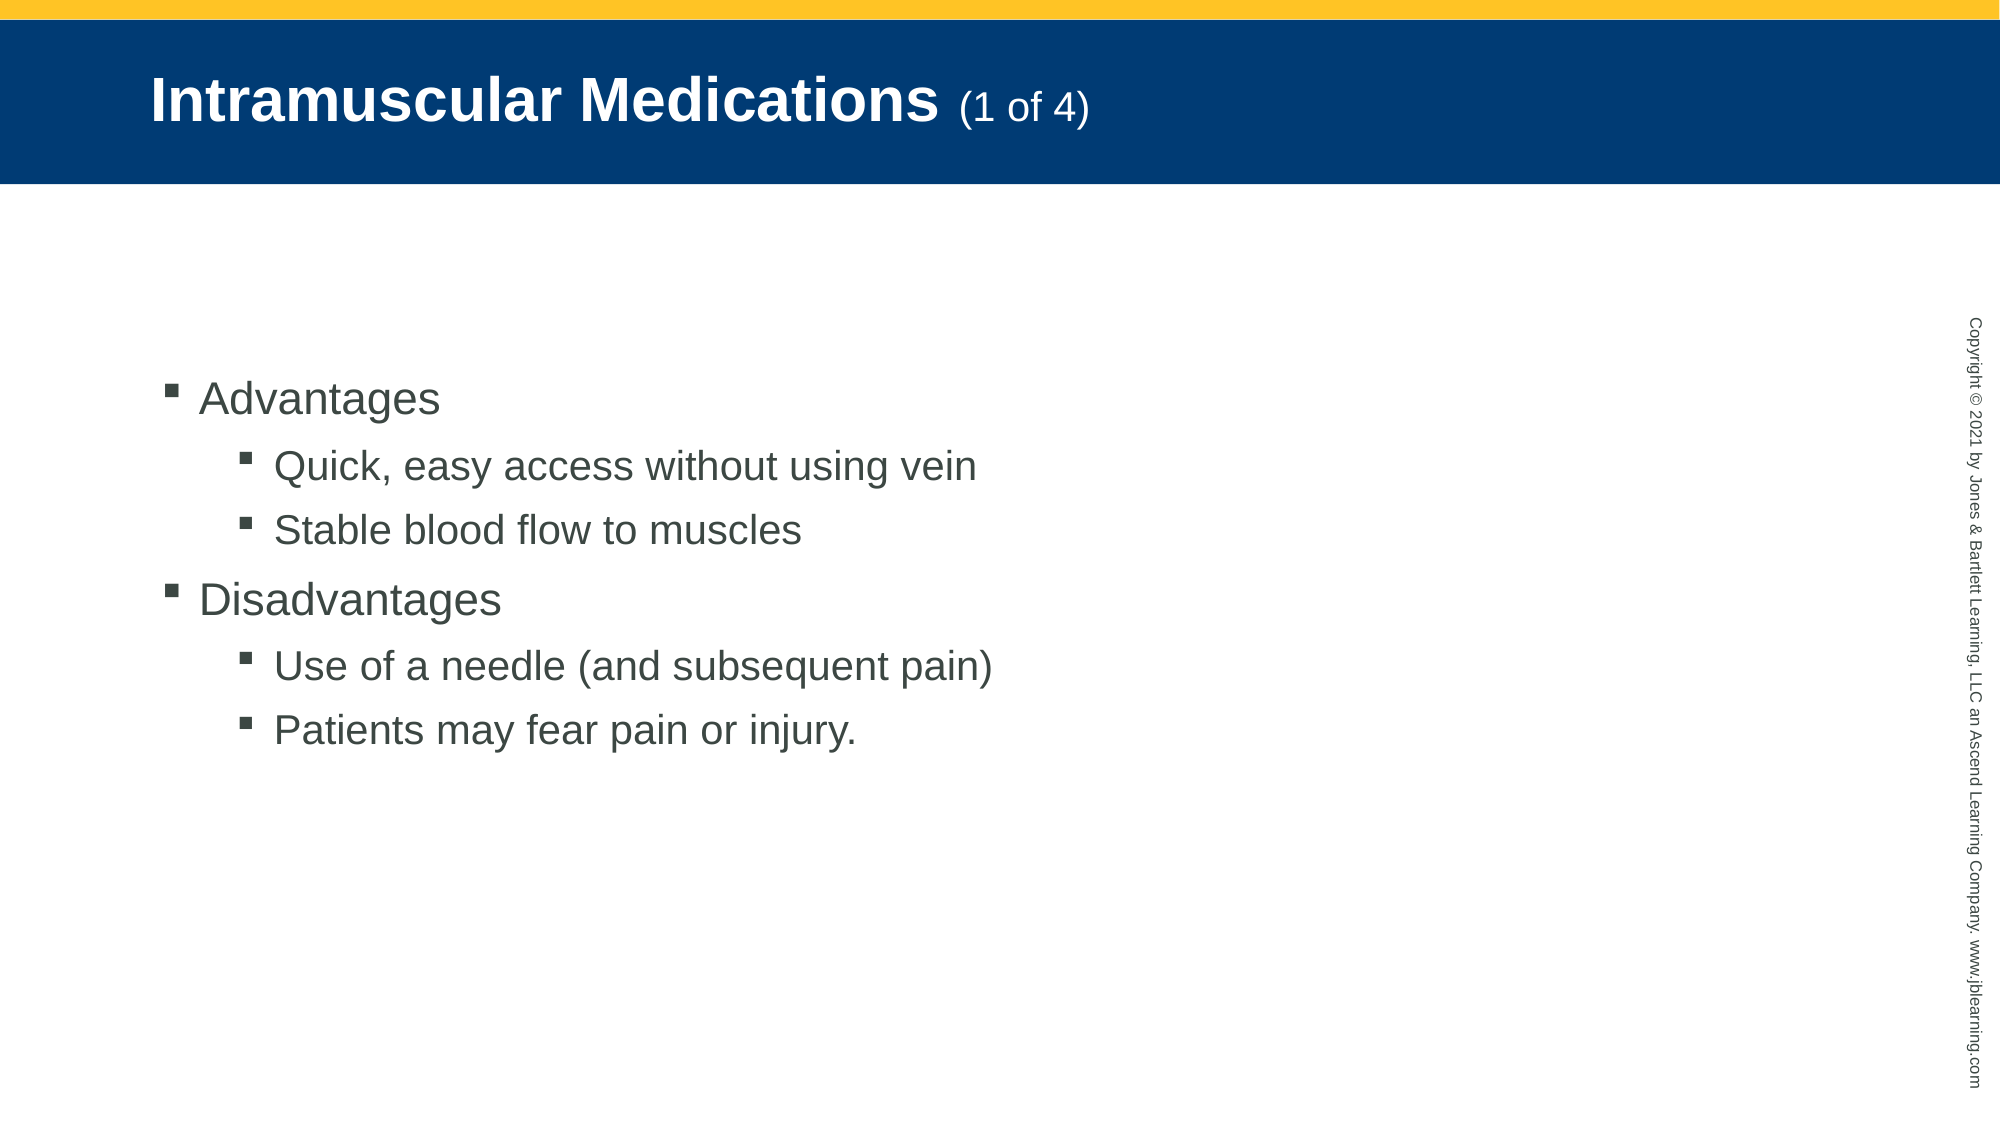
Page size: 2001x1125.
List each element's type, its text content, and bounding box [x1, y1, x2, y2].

title Intramuscular Medications (1 of 4) [0, 19, 2000, 185]
list Advantages Quick, easy access without using vein Stable blood flow to muscles Disadvantages Use of a needle (and subsequent pain) Patients may fear pain or injury. [146, 361, 1859, 1016]
